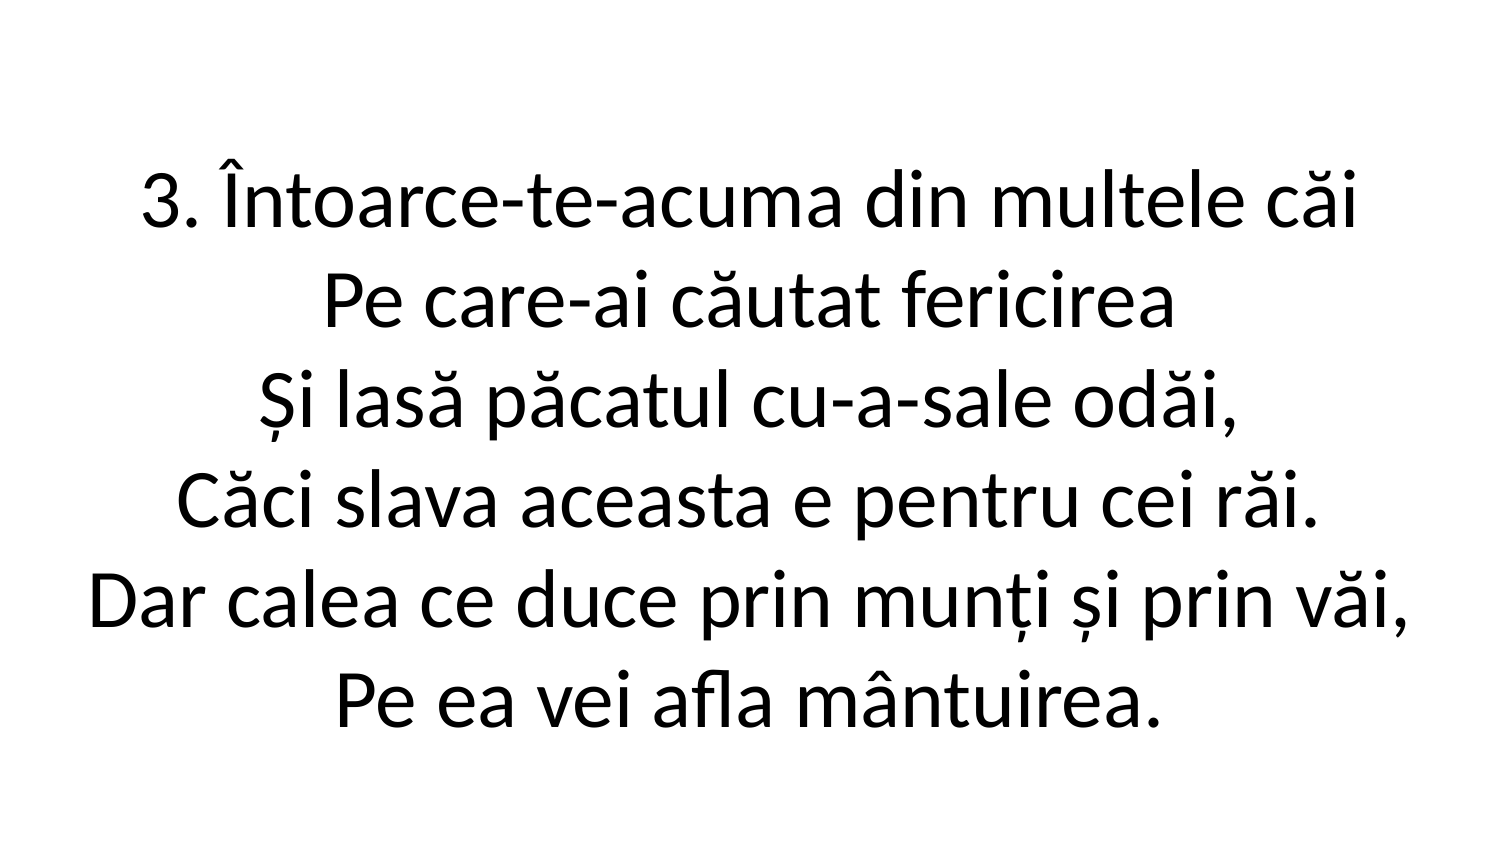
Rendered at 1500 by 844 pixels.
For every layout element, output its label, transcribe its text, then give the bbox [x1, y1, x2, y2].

text_box 3. Întoarce-te-acuma din multele căi Pe care-ai căutat fericirea Și lasă păcatul cu-a-sale odăi, Căci slava aceasta e pentru cei răi. Dar calea ce duce prin munți și prin văi, Pe ea vei afla mântuirea. [72, 92, 1428, 752]
